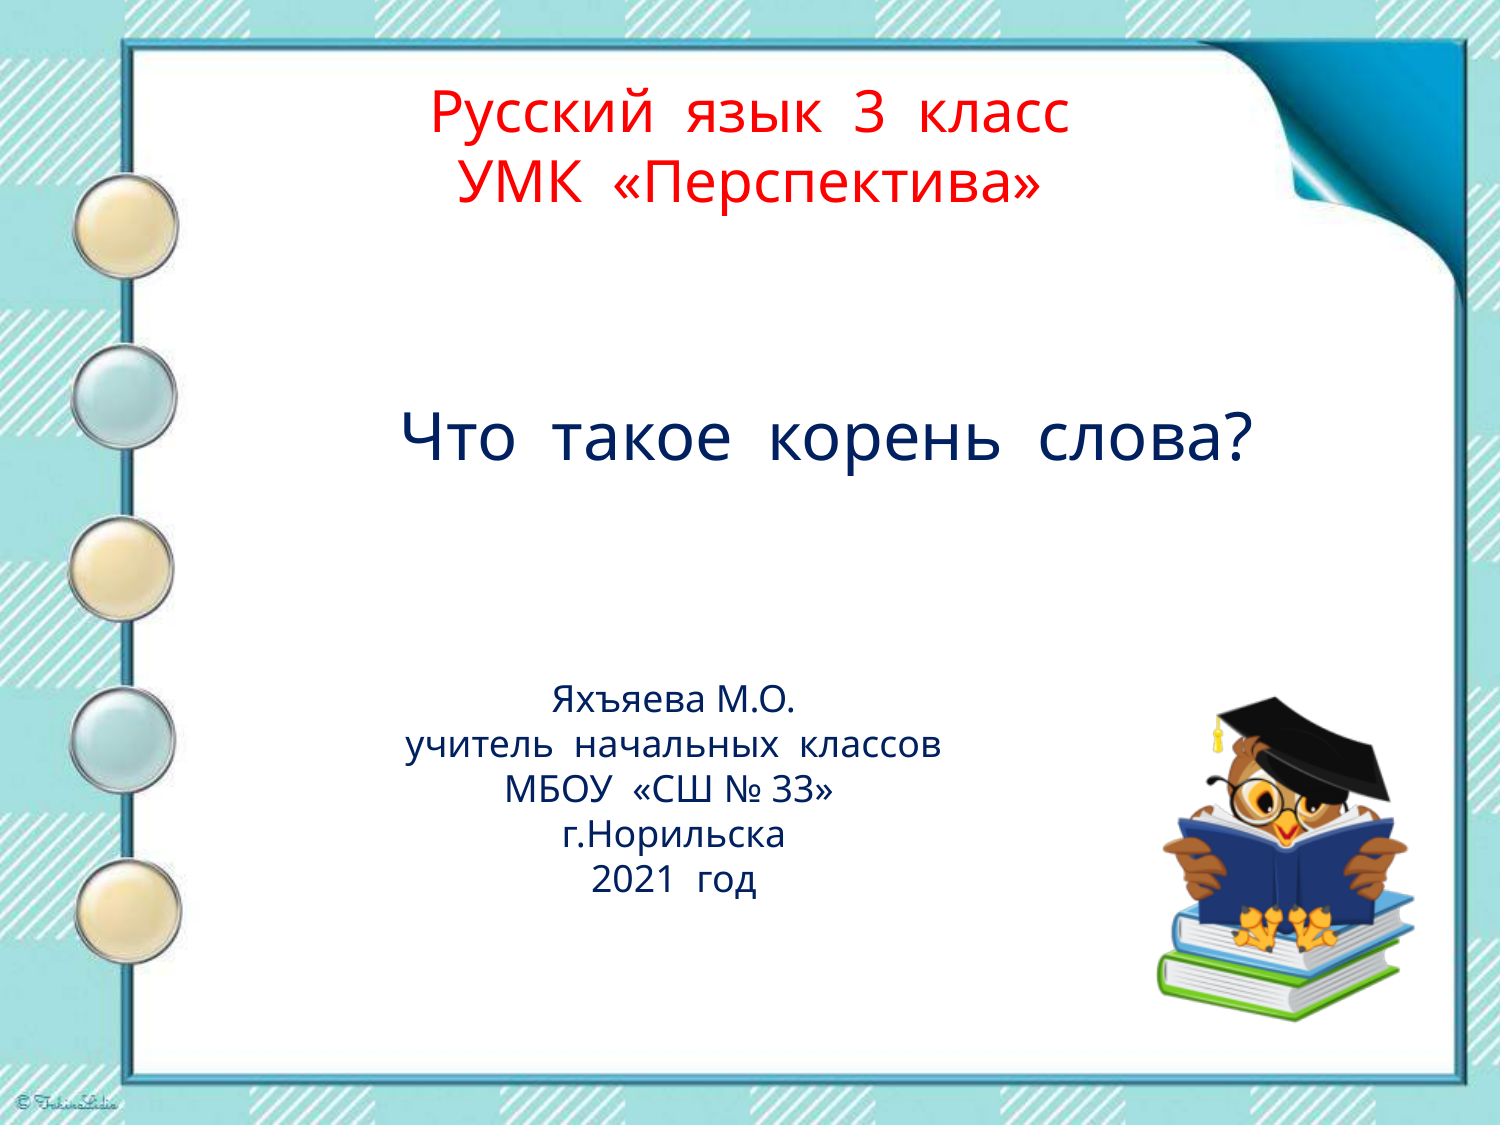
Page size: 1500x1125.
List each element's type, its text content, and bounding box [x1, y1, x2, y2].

text_box Русский язык 3 класс УМК «Перспектива» [74, 66, 1425, 254]
text_box Яхъяева М.О. учитель начальных классов МБОУ «СШ № 33» г.Норильска 2021 год [210, 667, 1137, 1007]
picture [0, 0, 1500, 1125]
text_box Что такое корень слова? [152, 386, 1500, 522]
